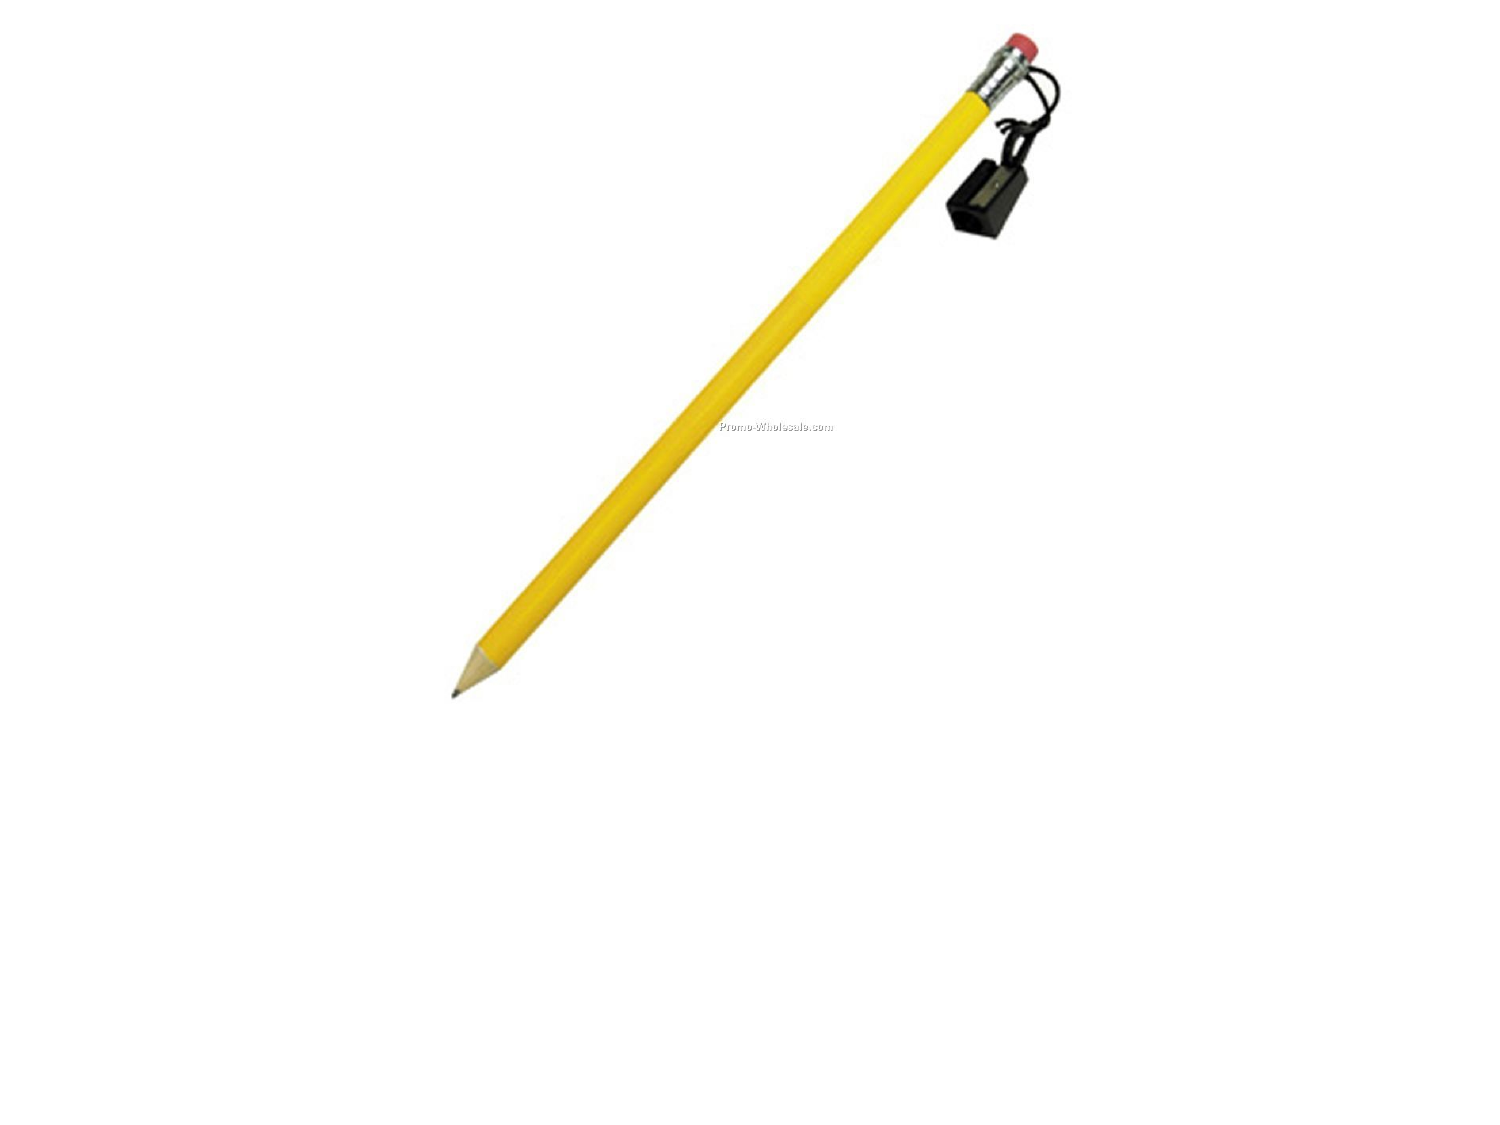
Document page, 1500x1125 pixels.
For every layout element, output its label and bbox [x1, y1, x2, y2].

picture [424, 24, 1138, 713]
